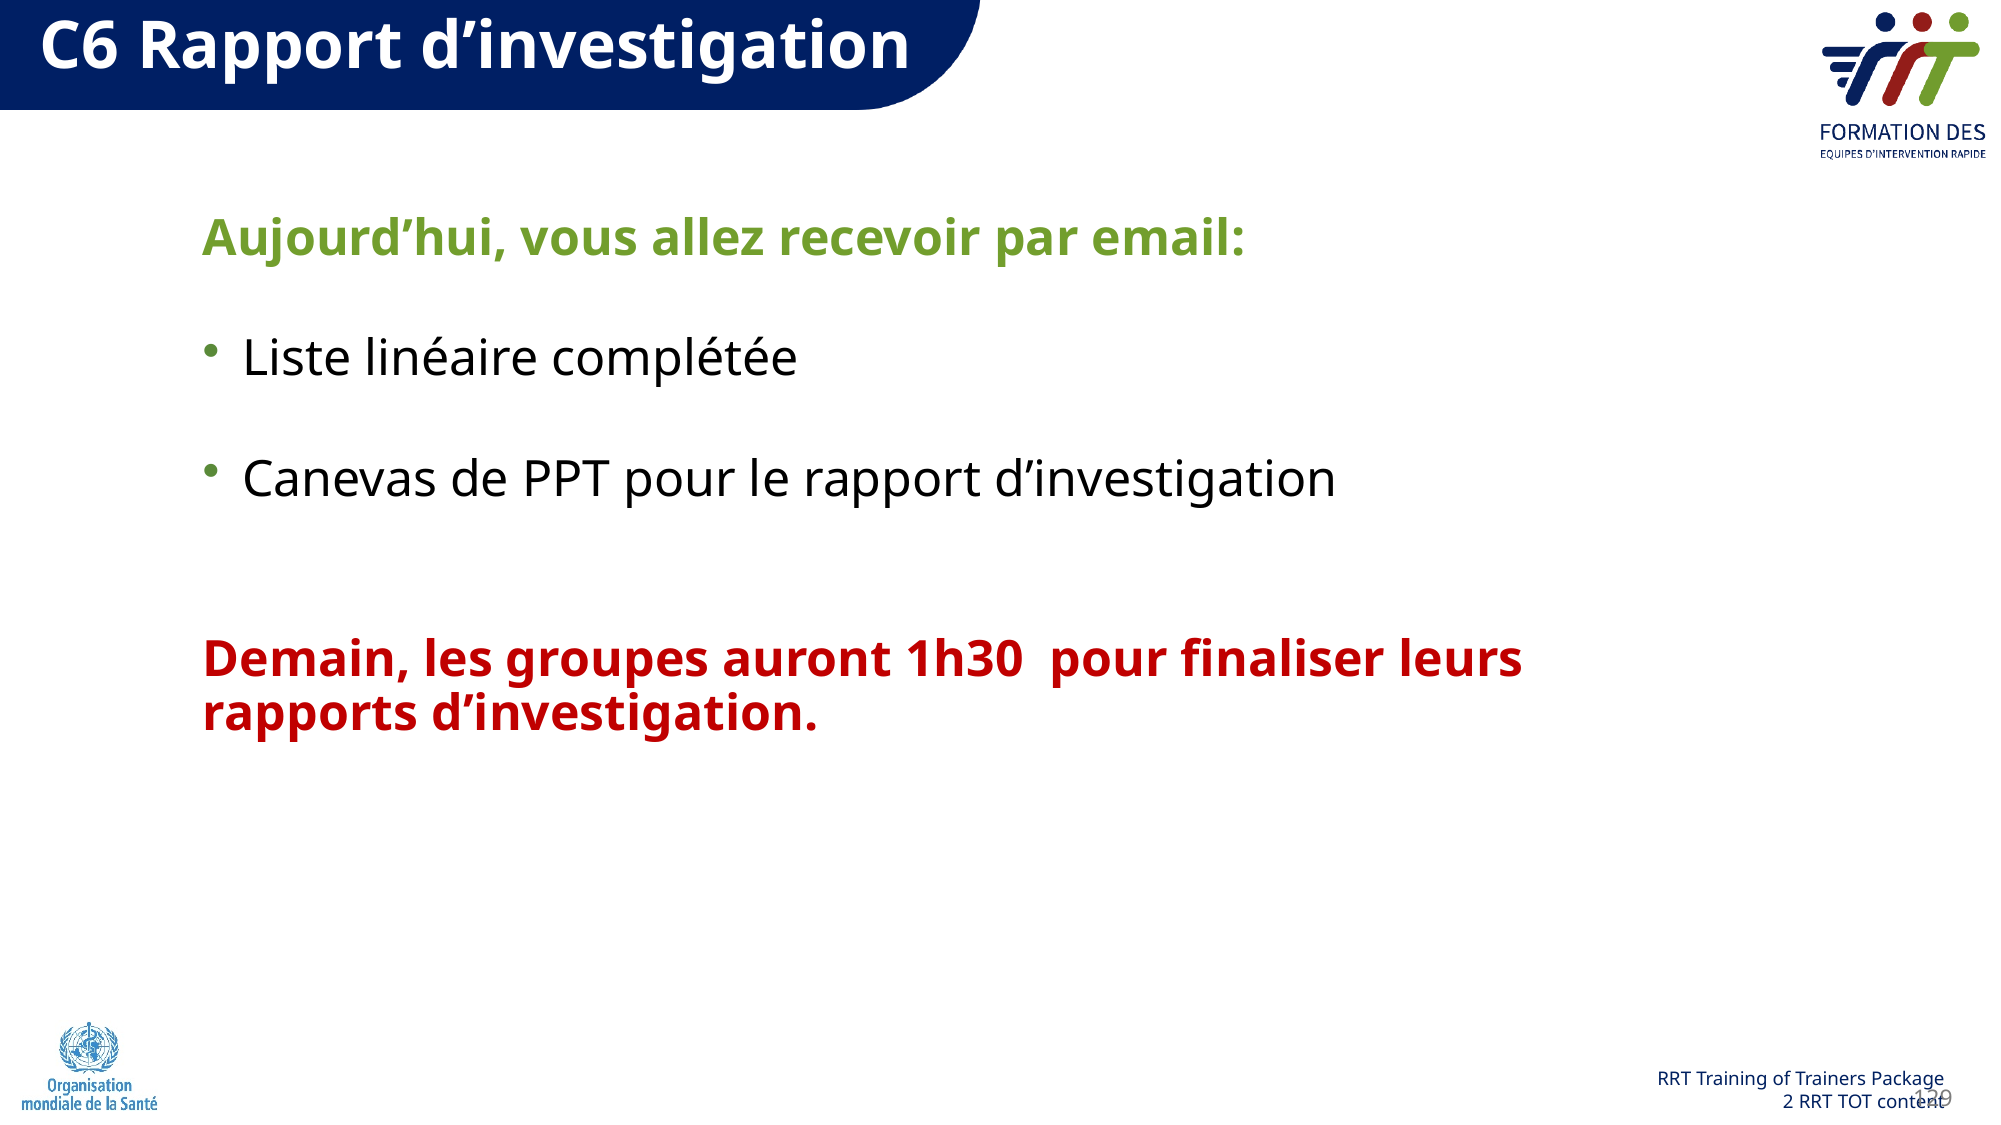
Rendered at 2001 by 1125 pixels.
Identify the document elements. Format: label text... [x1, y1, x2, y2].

picture [20, 1020, 158, 1111]
picture [1820, 11, 1986, 160]
picture [0, 0, 981, 110]
list Aujourd’hui, vous allez recevoir par email: Liste linéaire complétée Canevas de PPT pour le rapport d’investigation Demain, les groupes auront 1h30 pour finaliser leurs rapports d’investigation. [194, 204, 1723, 969]
title C6 Rapport d’investigation [32, 0, 928, 101]
